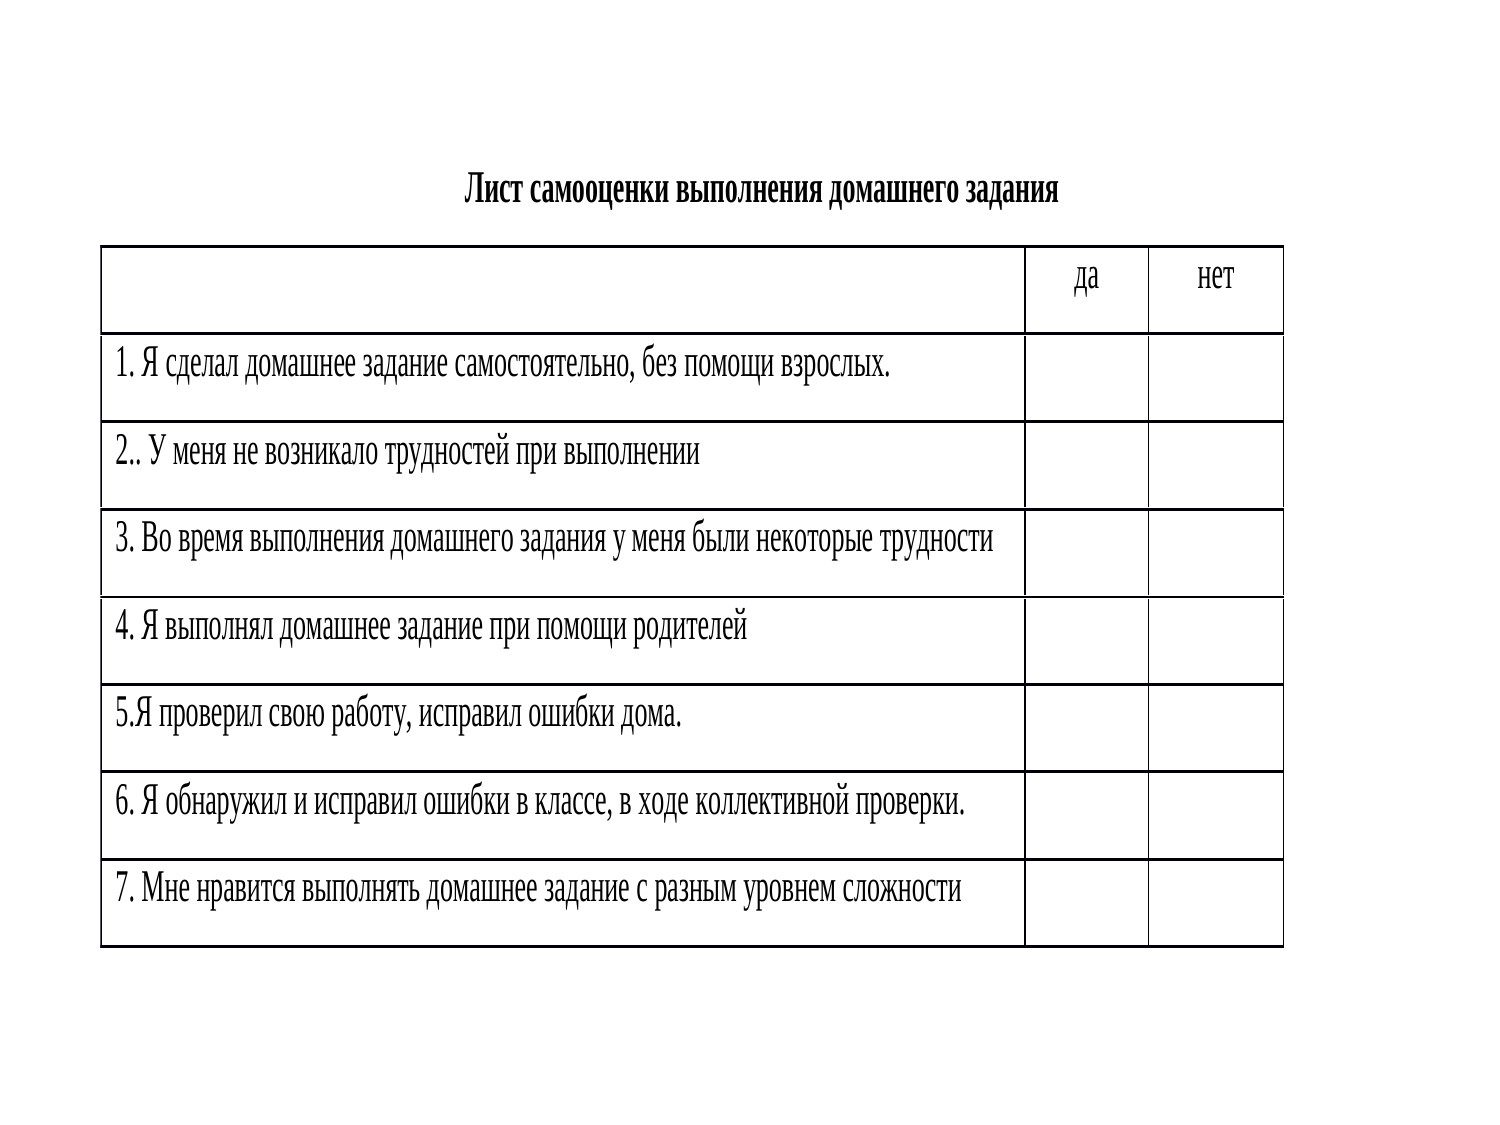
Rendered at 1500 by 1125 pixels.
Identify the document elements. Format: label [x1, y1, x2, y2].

picture [100, 160, 1424, 1047]
